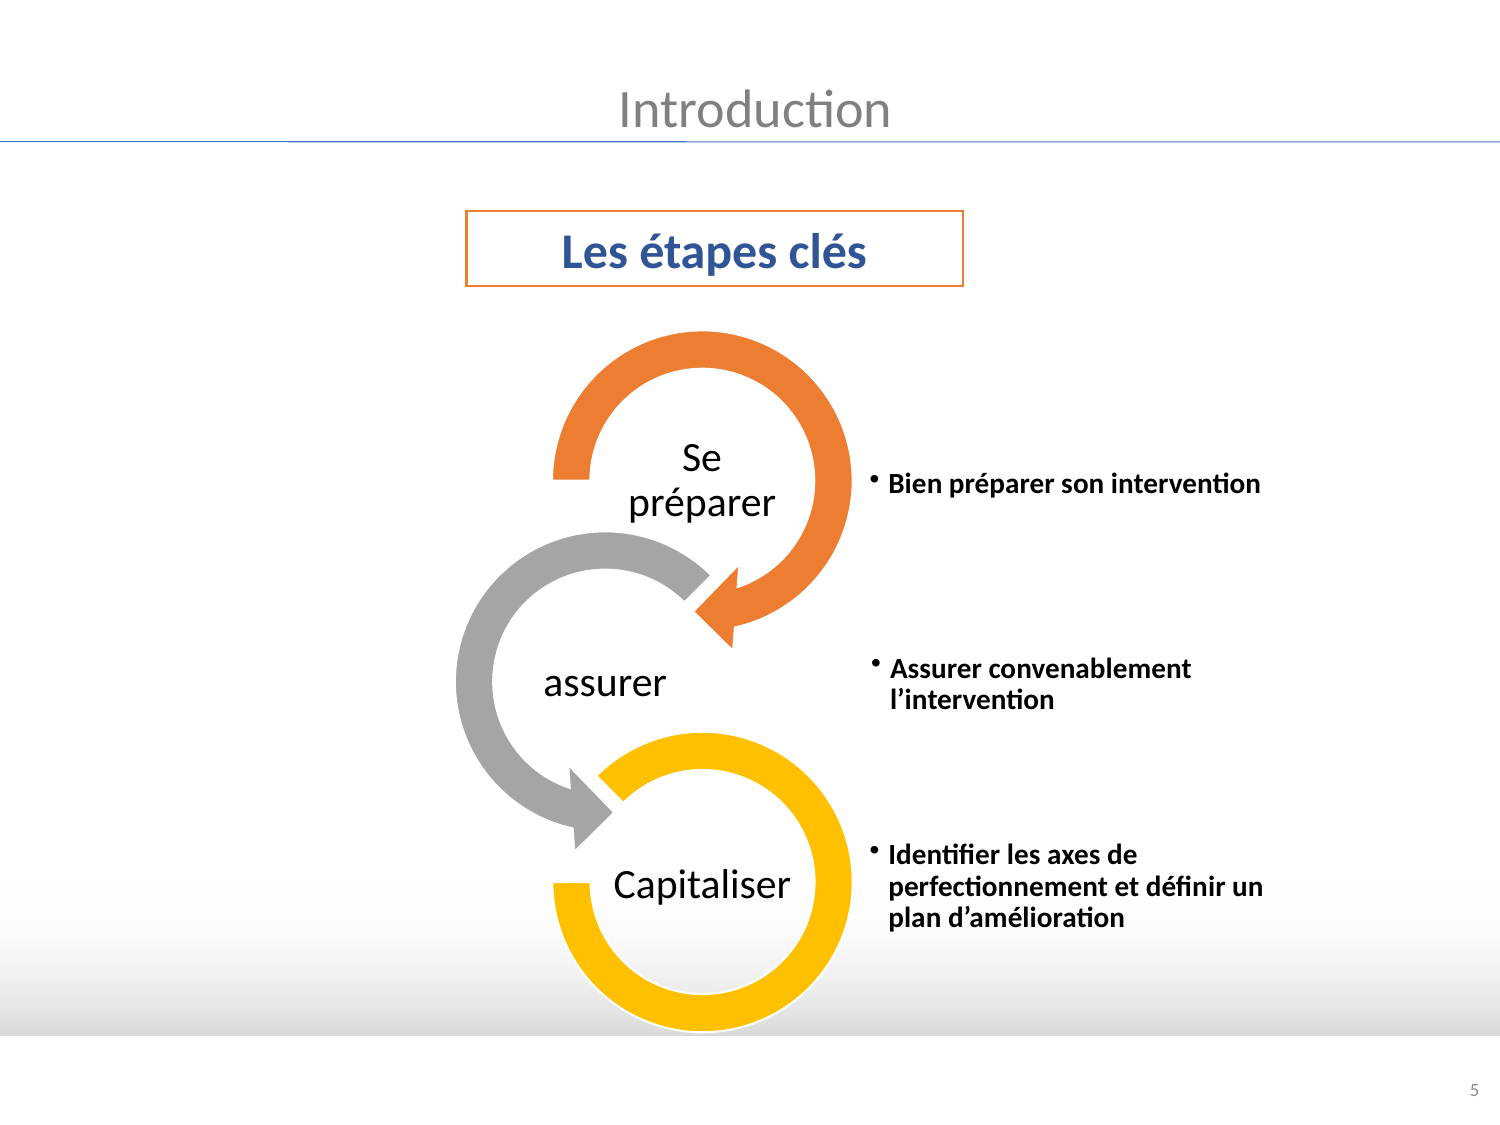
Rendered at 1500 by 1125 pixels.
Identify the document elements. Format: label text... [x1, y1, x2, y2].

text_box Introduction [11, 142, 1500, 146]
text_box [0, 645, 1500, 1036]
text_box Introduction [11, 66, 1500, 141]
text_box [182, 305, 1447, 1033]
text_box Les étapes clés [465, 210, 964, 287]
slide_number 5 [1144, 1058, 1495, 1119]
